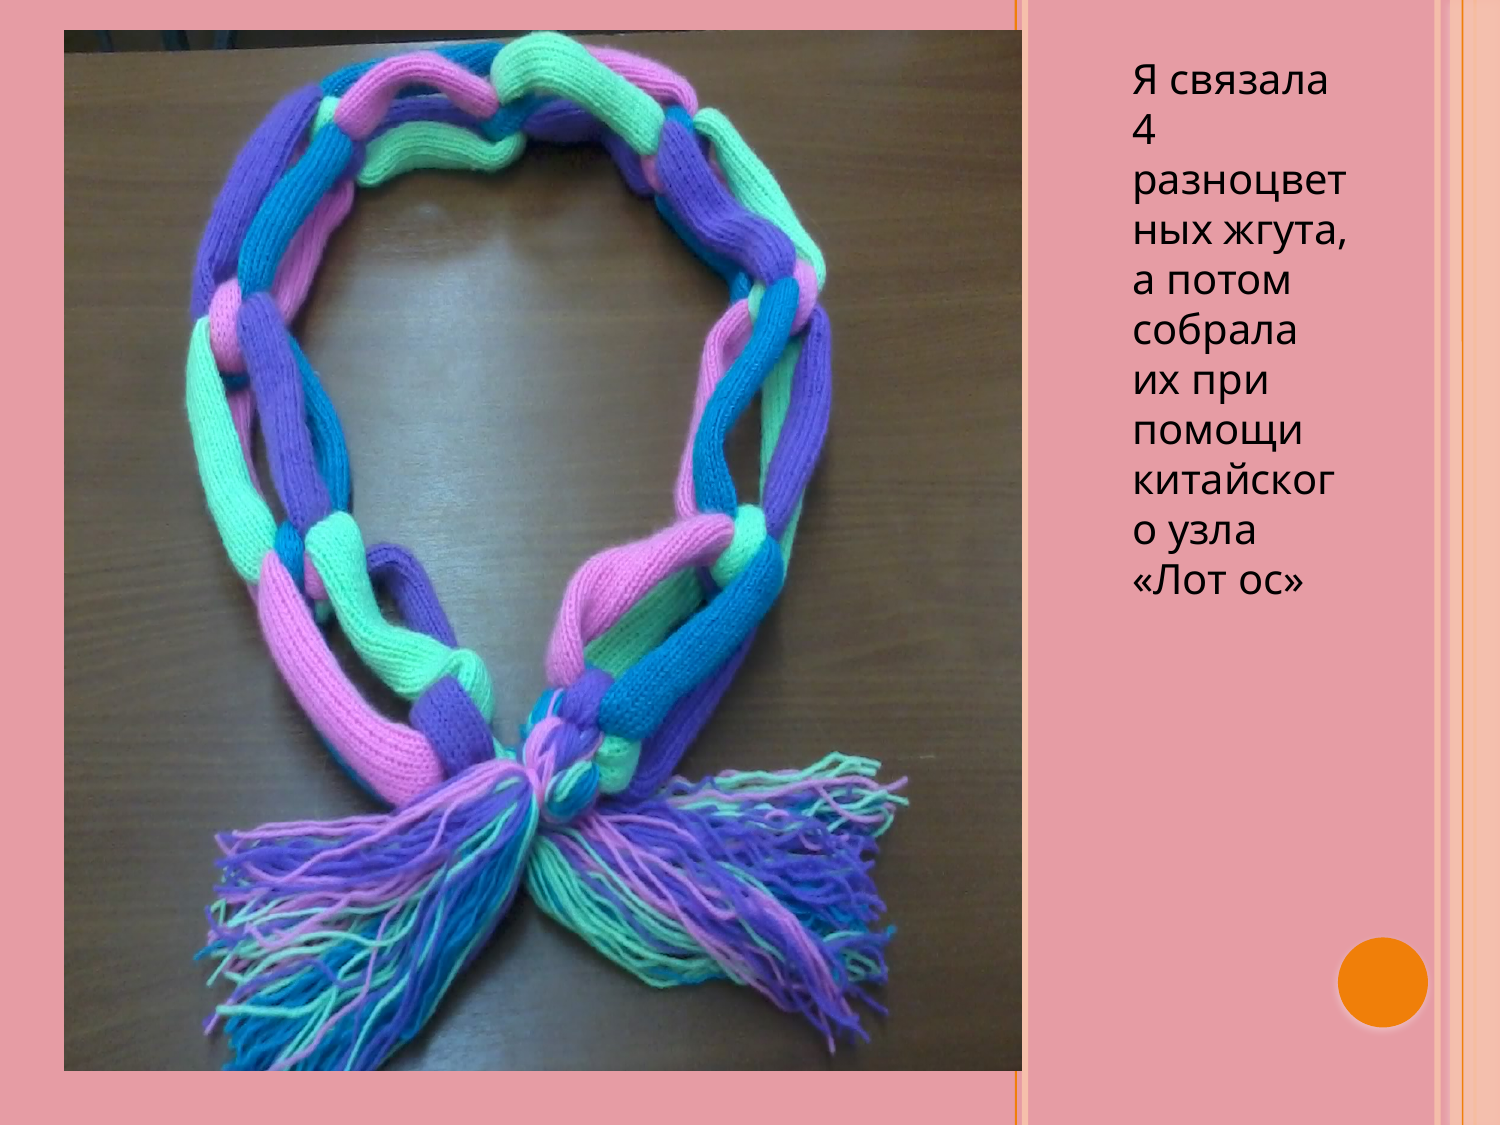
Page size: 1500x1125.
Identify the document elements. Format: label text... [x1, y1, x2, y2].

picture [64, 30, 1023, 1071]
list Я связала 4 разноцвет ных жгута, а потом собрала их при помощи китайского узла «Лот ос» [1117, 45, 1368, 863]
